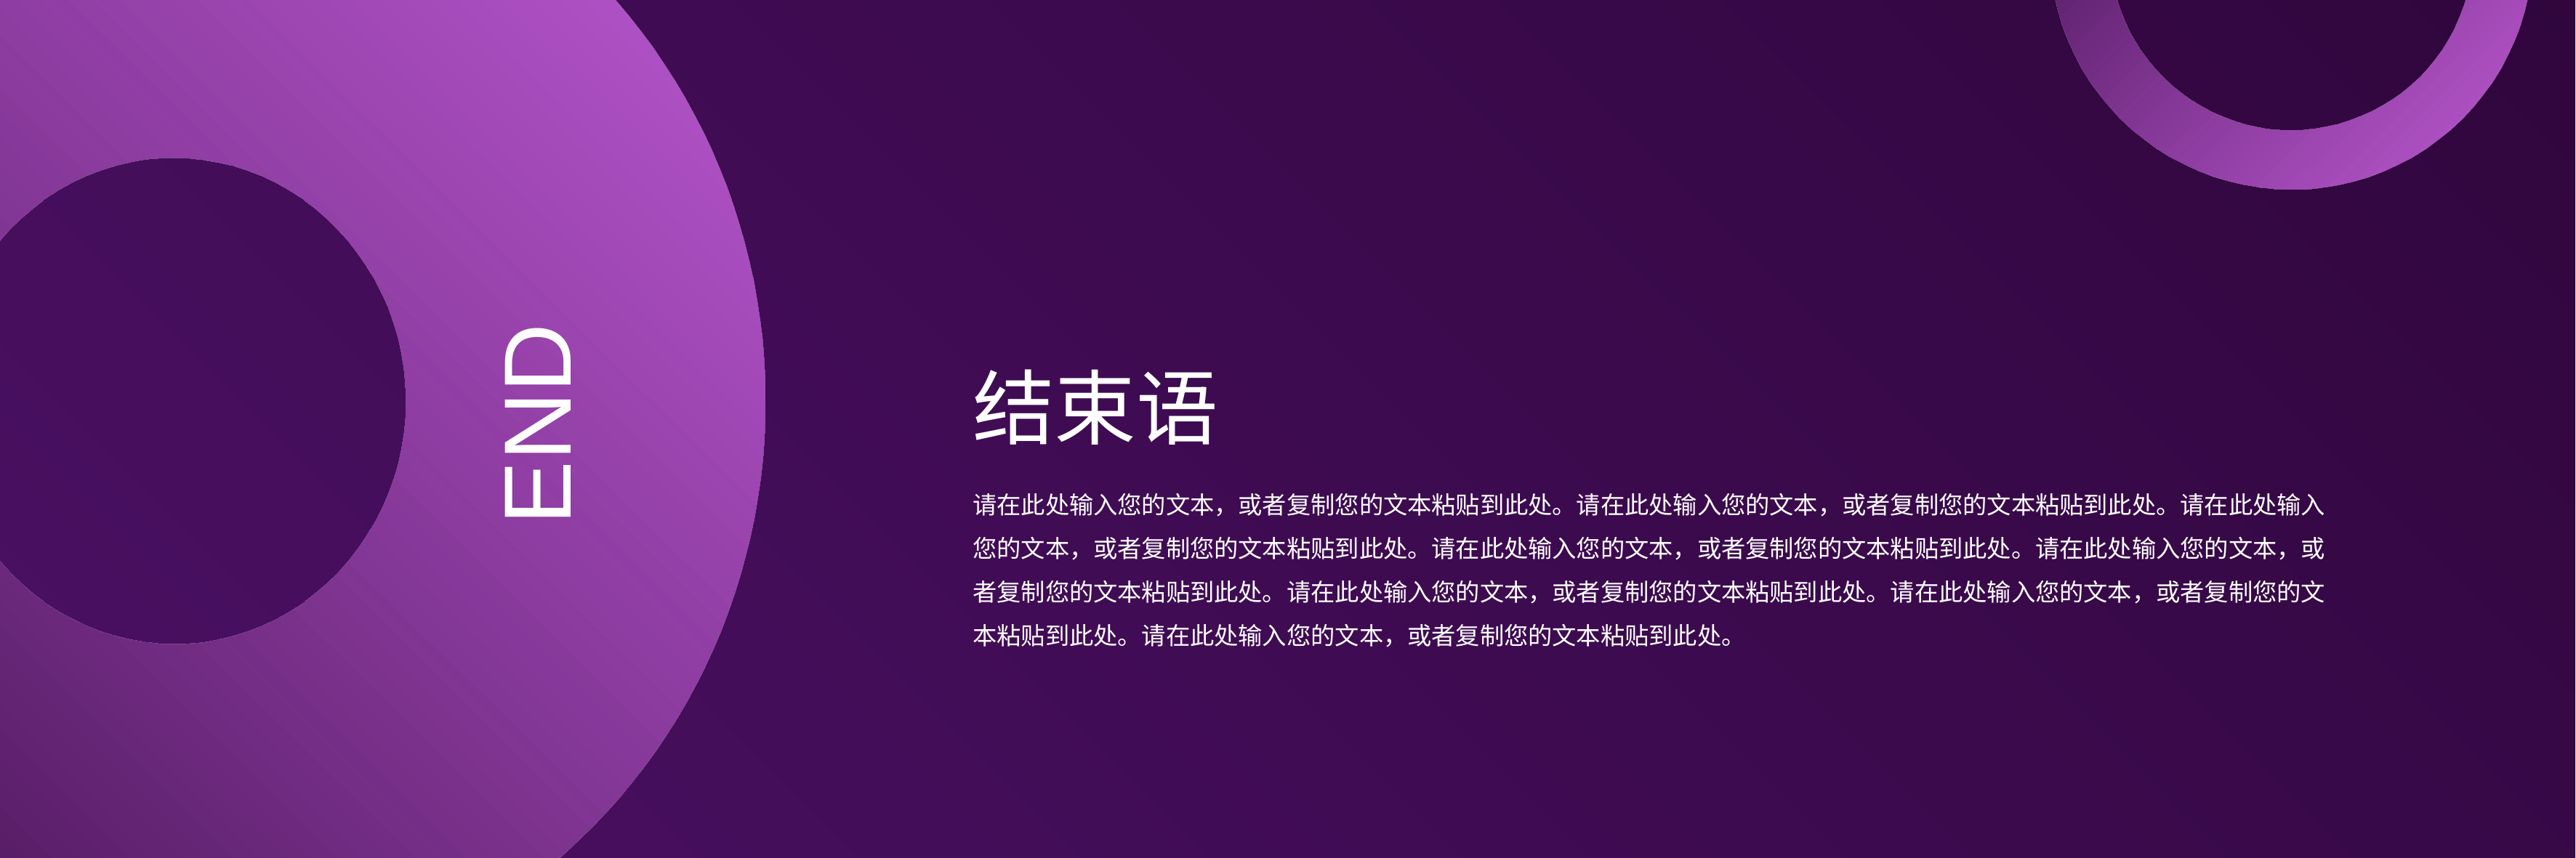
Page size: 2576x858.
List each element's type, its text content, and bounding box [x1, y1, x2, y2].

text_box [0, 0, 470, 858]
text_box [596, 0, 766, 823]
text_box [2054, 0, 2528, 190]
text_box 结束语 [962, 351, 1702, 461]
text_box END [470, 0, 596, 858]
text_box 请在此处输入您的文本，或者复制您的文本粘贴到此处。请在此处输入您的文本，或者复制您的文本粘贴到此处。请在此处输入您的文本，或者复制您的文本粘贴到此处。请在此处输入您的文本，或者复制您的文本粘贴到此处。请在此处输入您的文本，或者复制您的文本粘贴到此处。请在此处输入您的文本，或者复制您的文本粘贴到此处。请在此处输入您的文本，或者复制您的文本粘贴到此处。请在此处输入您的文本，或者复制您的文本粘贴到此处。 [962, 470, 2344, 699]
